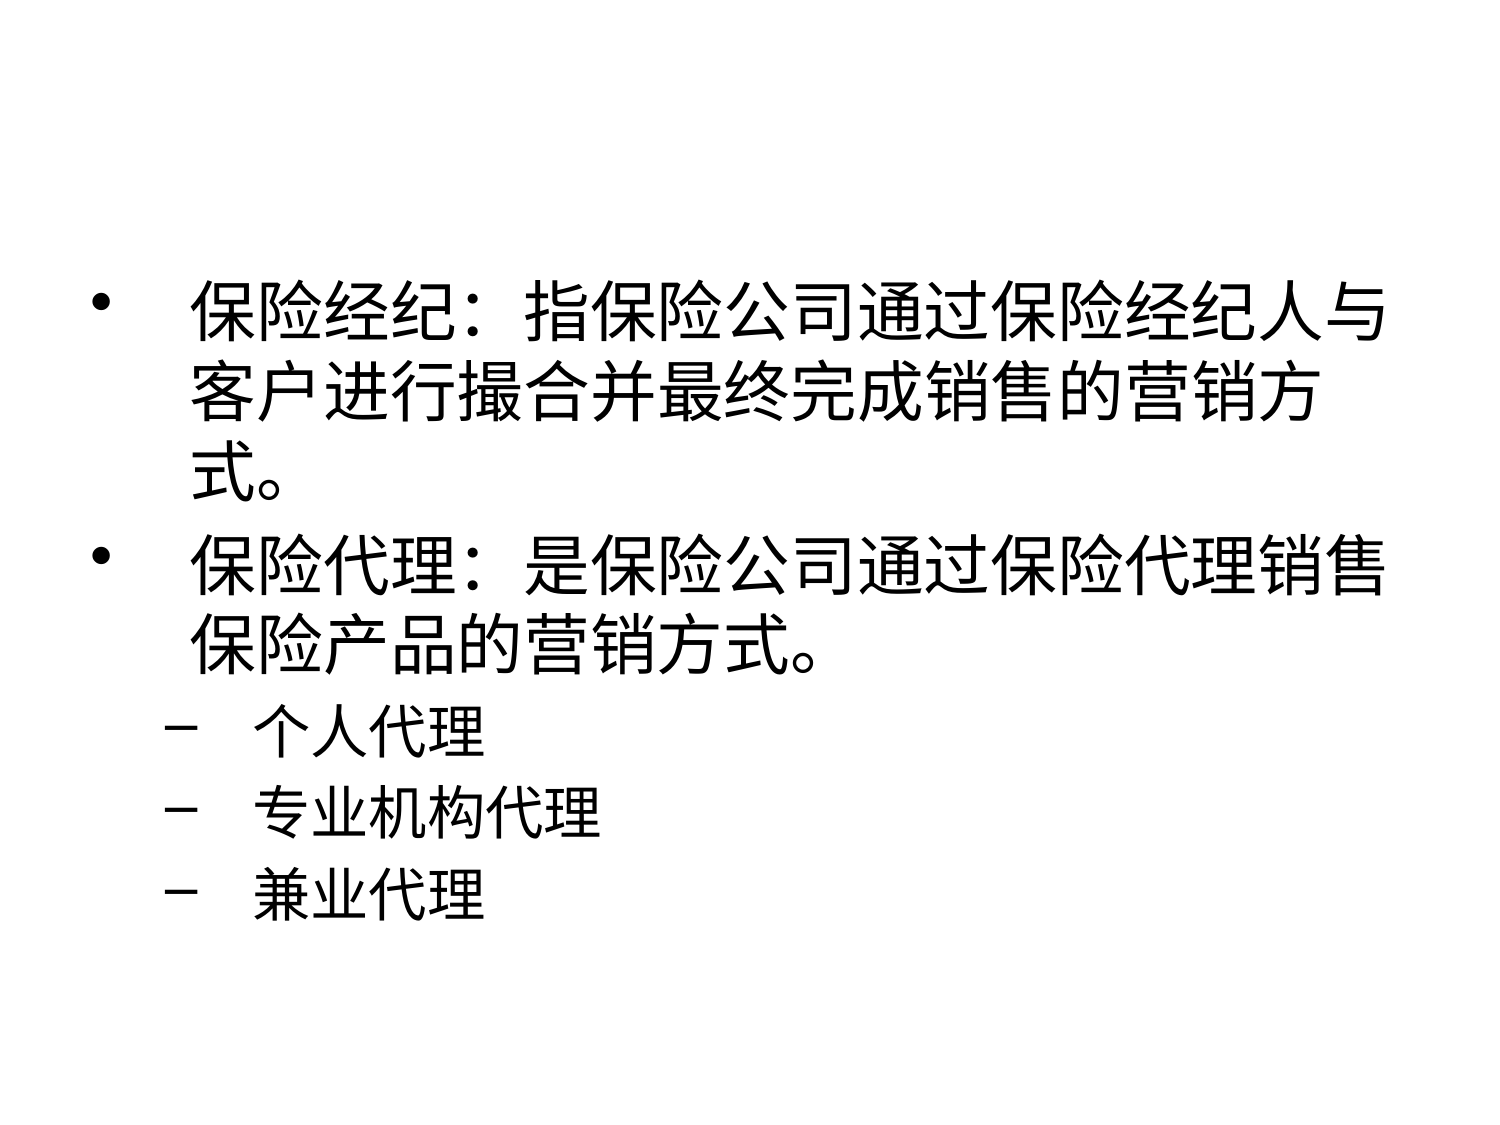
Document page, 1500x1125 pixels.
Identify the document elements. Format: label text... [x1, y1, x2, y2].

list 保险经纪：指保险公司通过保险经纪人与客户进行撮合并最终完成销售的营销方式。 保险代理：是保险公司通过保险代理销售保险产品的营销方式。 个人代理 专业机构代理 兼业代理 [75, 262, 1425, 1005]
